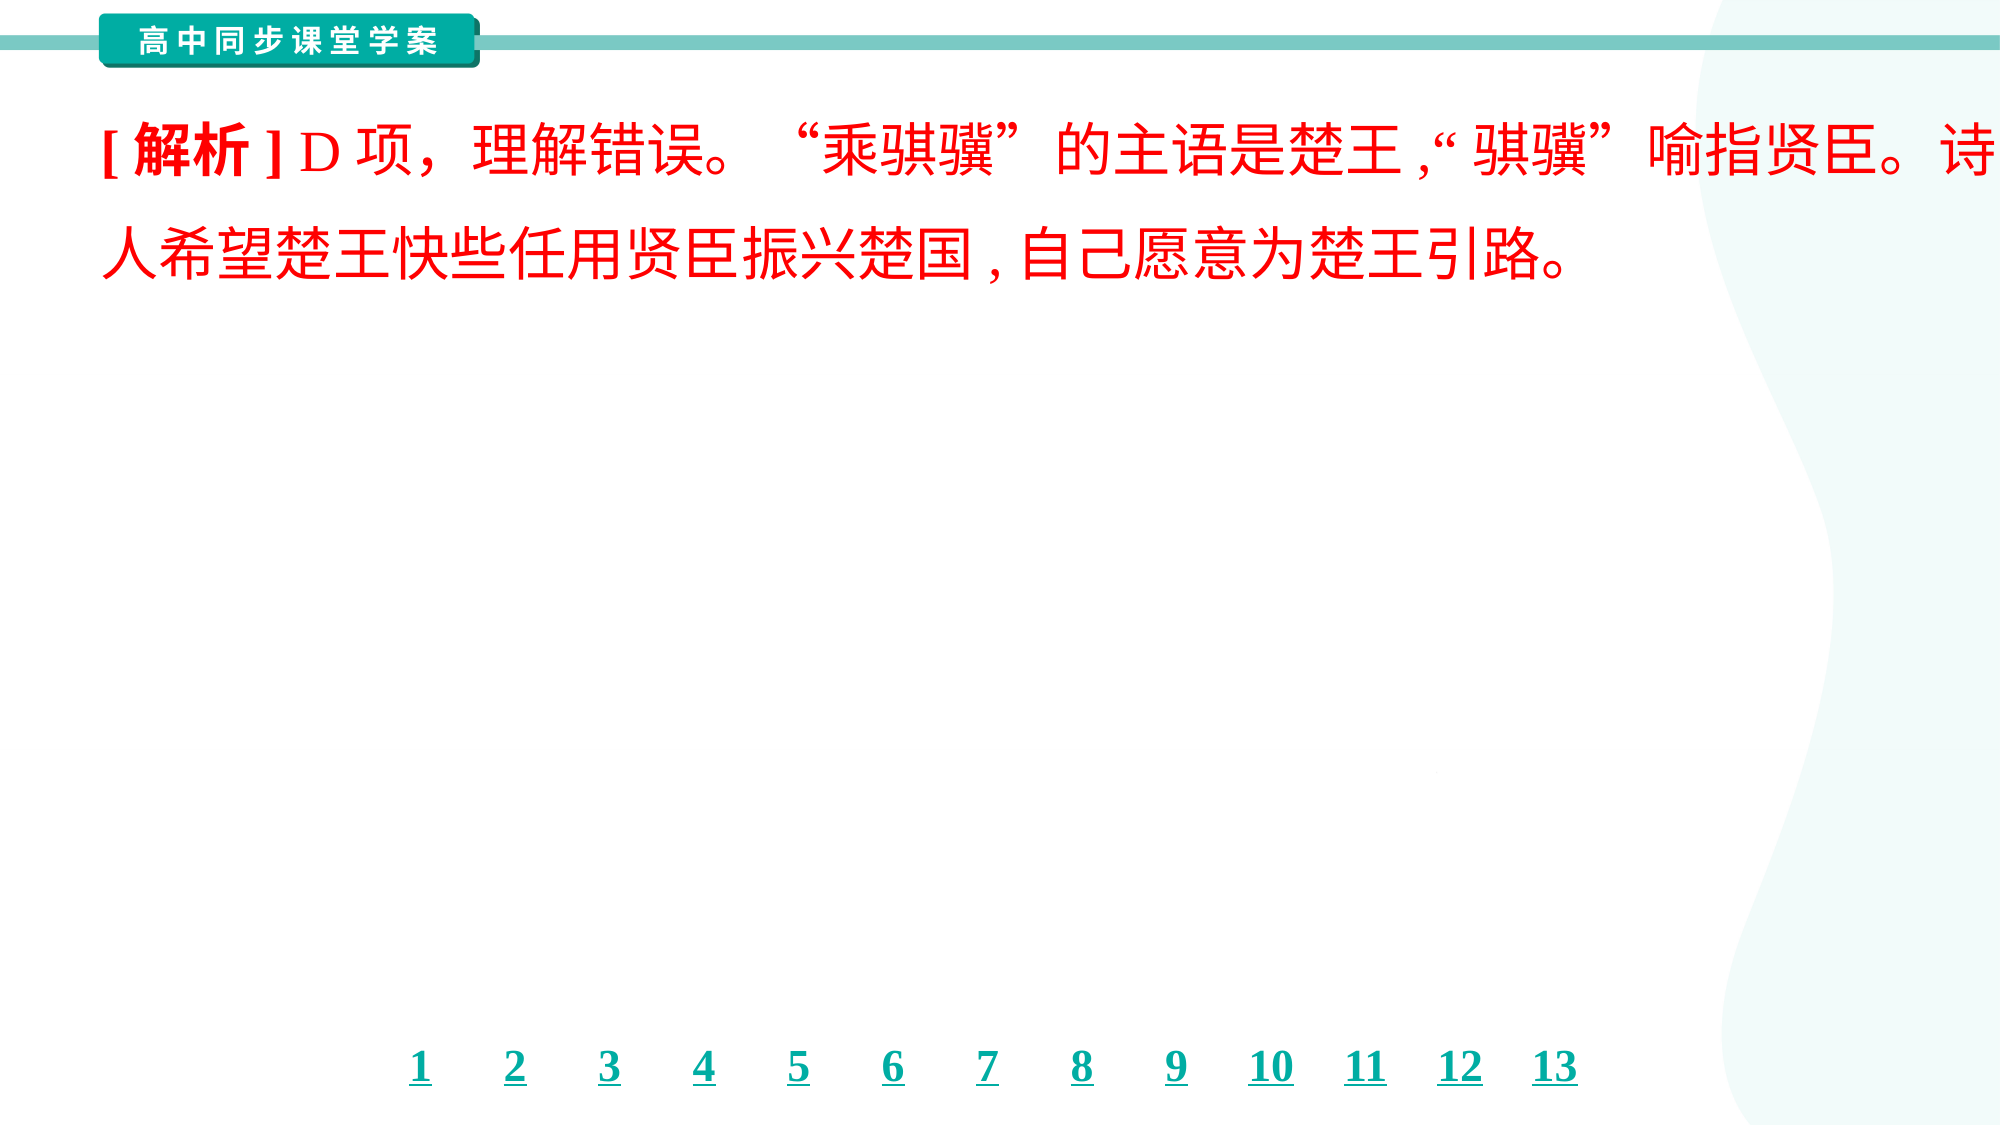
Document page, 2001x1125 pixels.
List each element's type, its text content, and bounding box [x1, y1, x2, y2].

picture [0, 0, 2000, 1125]
text_box [解析] D项，理解错误。“乘骐骥”的主语是楚王,“骐骥”喻指贤臣。诗 人希望楚王快些任用贤臣振兴楚国,自己愿意为楚王引路。 [100, 76, 1899, 277]
